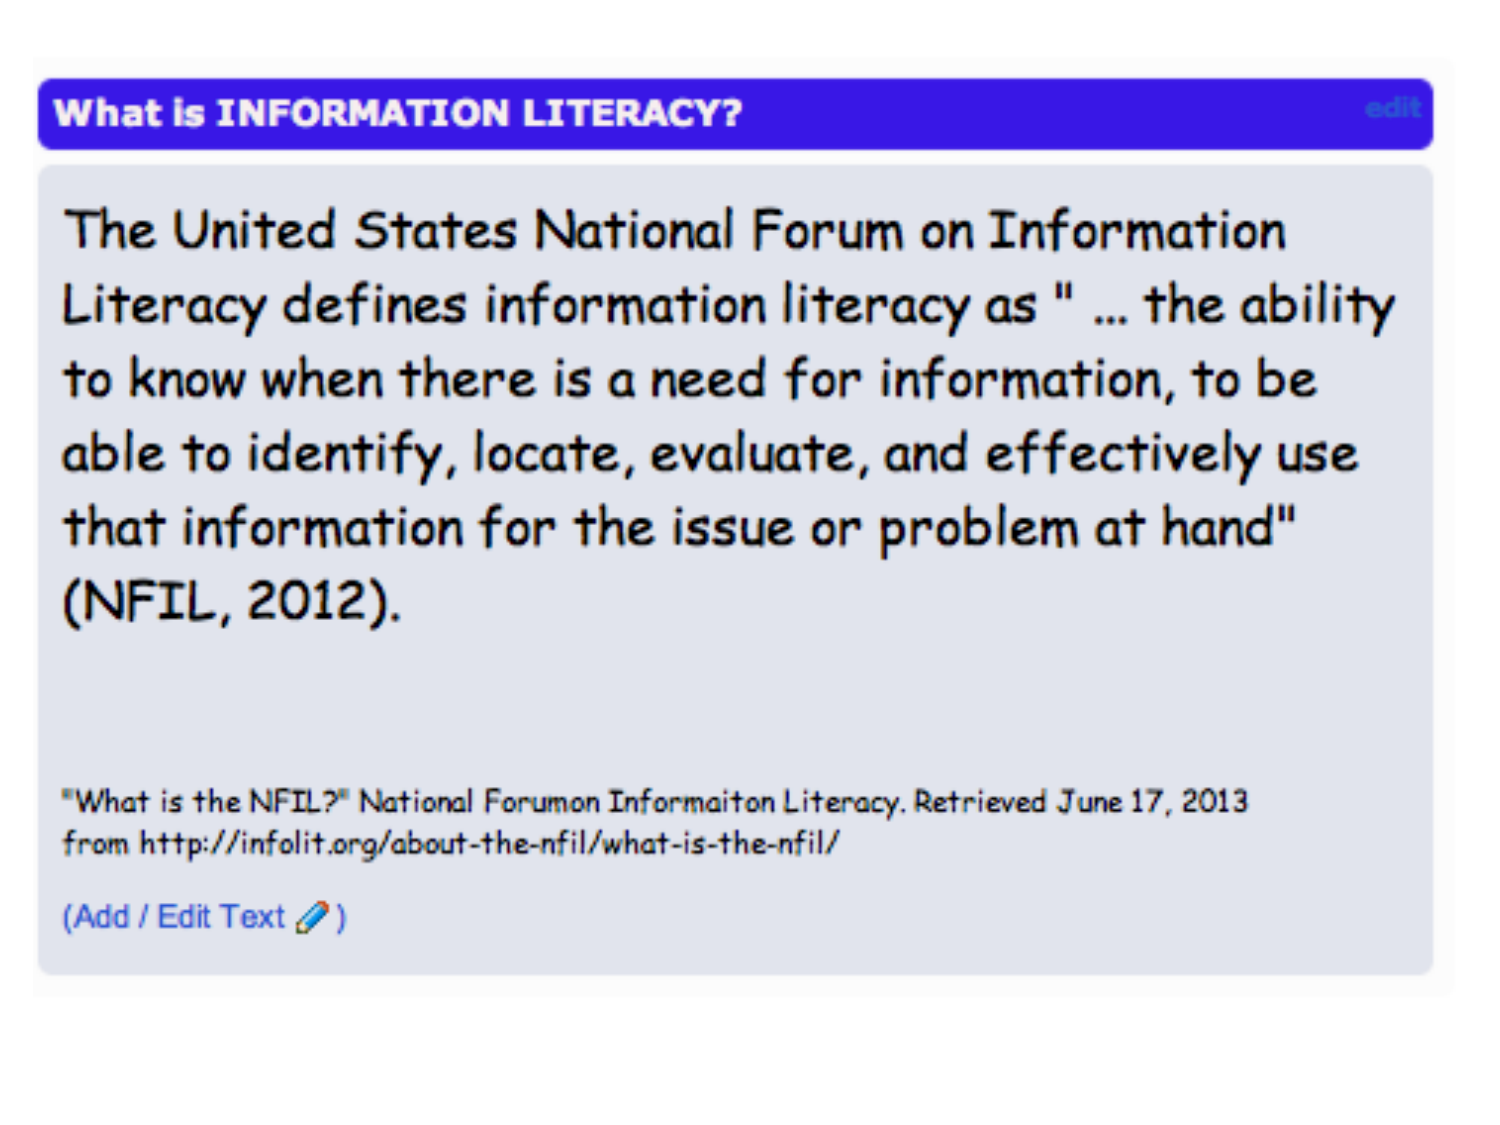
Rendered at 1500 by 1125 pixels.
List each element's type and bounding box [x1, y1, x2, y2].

picture [33, 35, 1461, 1001]
